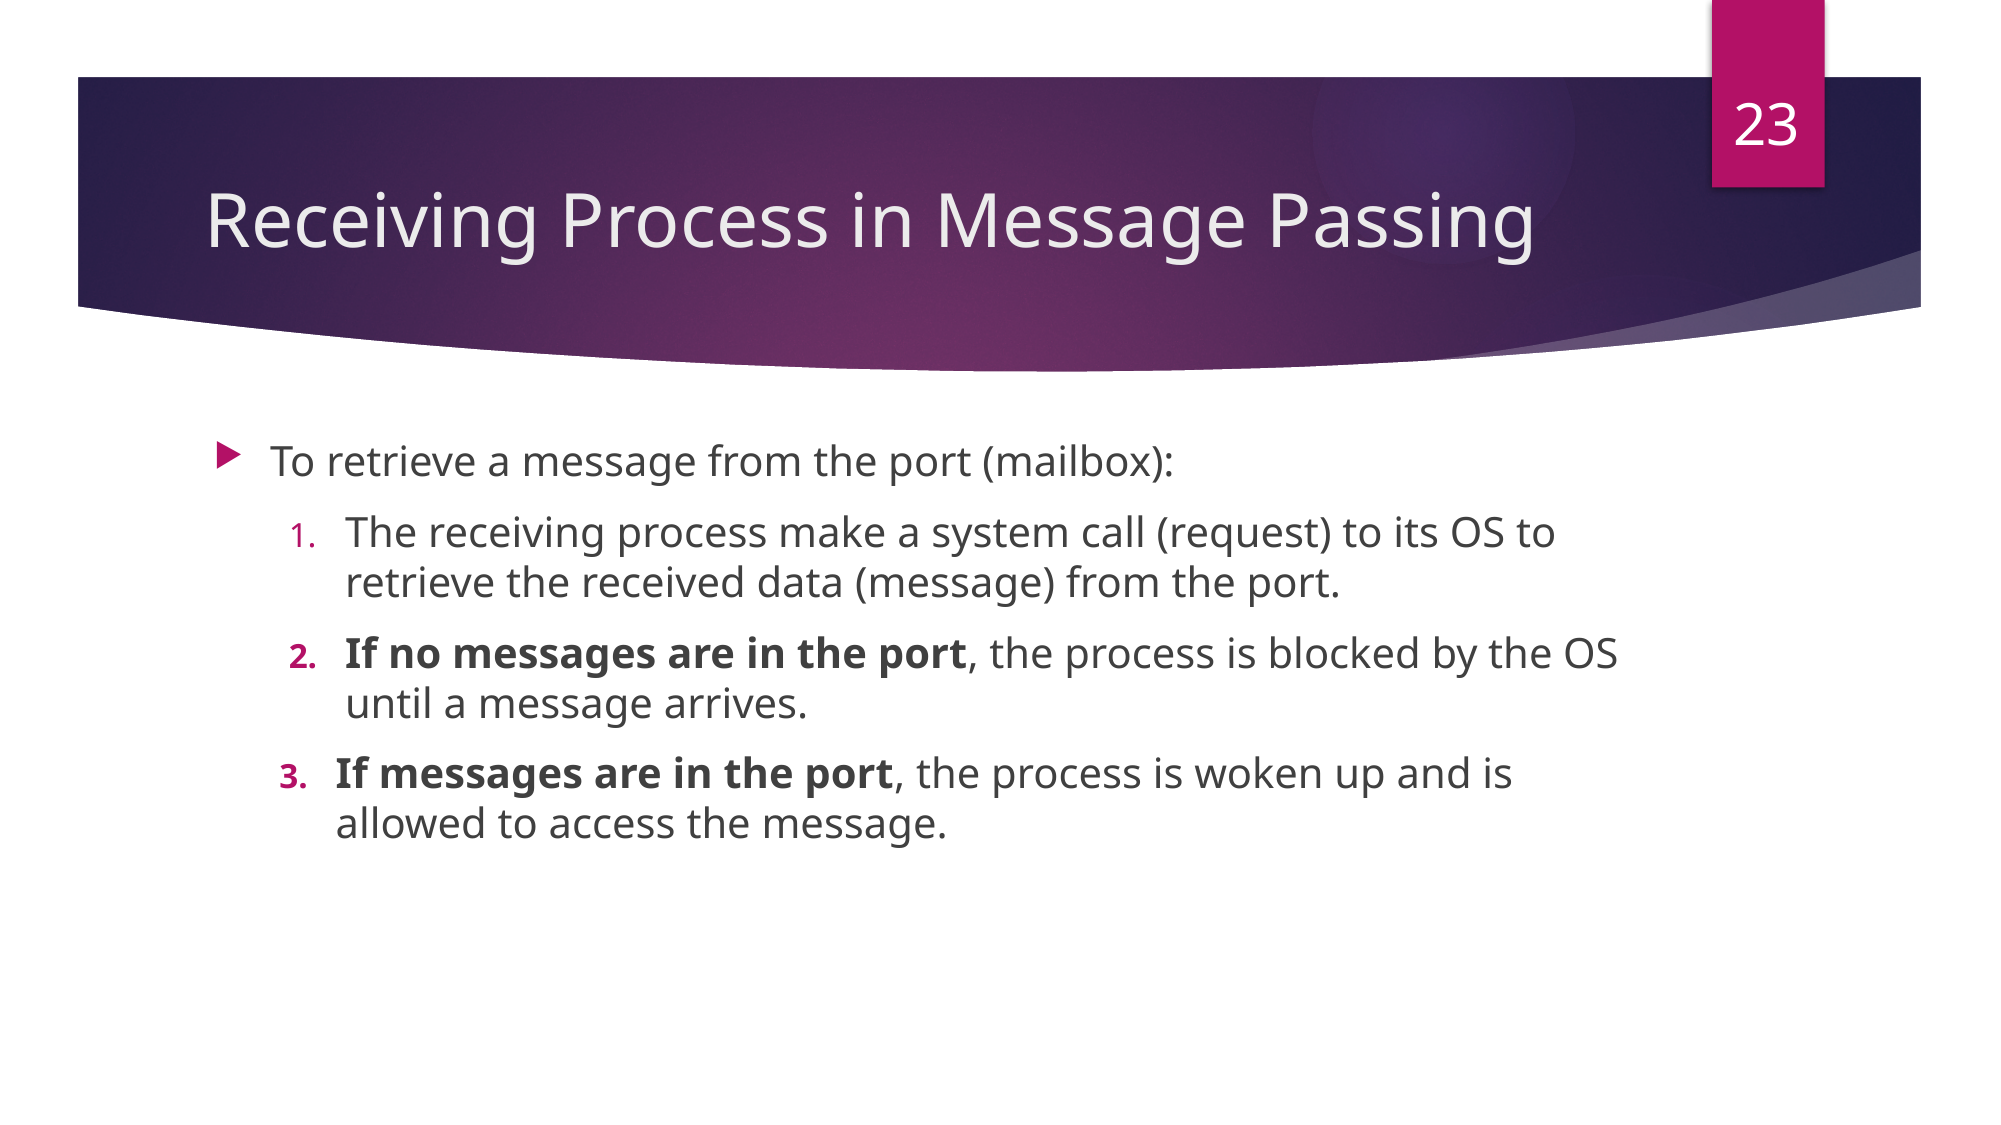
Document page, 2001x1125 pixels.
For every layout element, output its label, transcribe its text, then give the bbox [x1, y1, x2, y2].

title Receiving Process in Message Passing [189, 159, 1627, 276]
list To retrieve a message from the port (mailbox): The receiving process make a system call (request) to its OS to retrieve the received data (message) from the port. If no messages are in the port, the process is blocked by the OS until a message arrives. If messages are in the port, the process is woken up and is allowed to access the message. [189, 427, 1638, 988]
slide_number 23 [1698, 48, 1836, 175]
